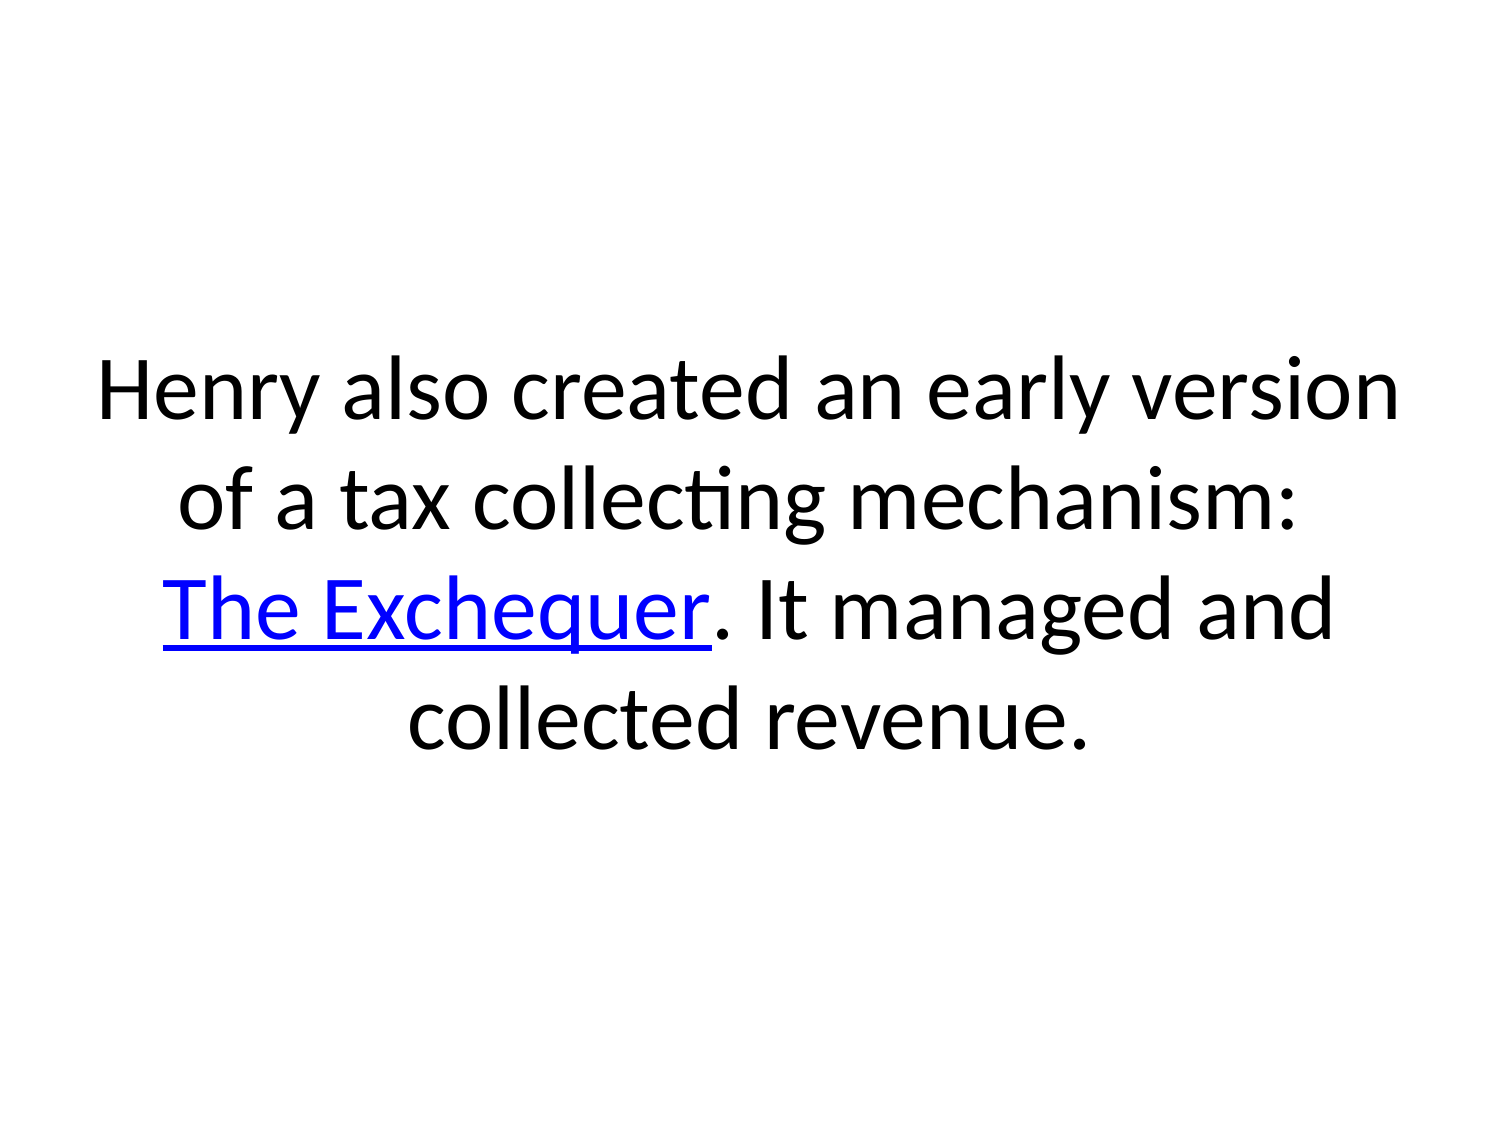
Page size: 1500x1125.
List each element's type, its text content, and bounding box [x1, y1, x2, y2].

title Henry also created an early version of a tax collecting mechanism: The Exchequer. It managed and collected revenue. [74, 44, 1426, 1051]
